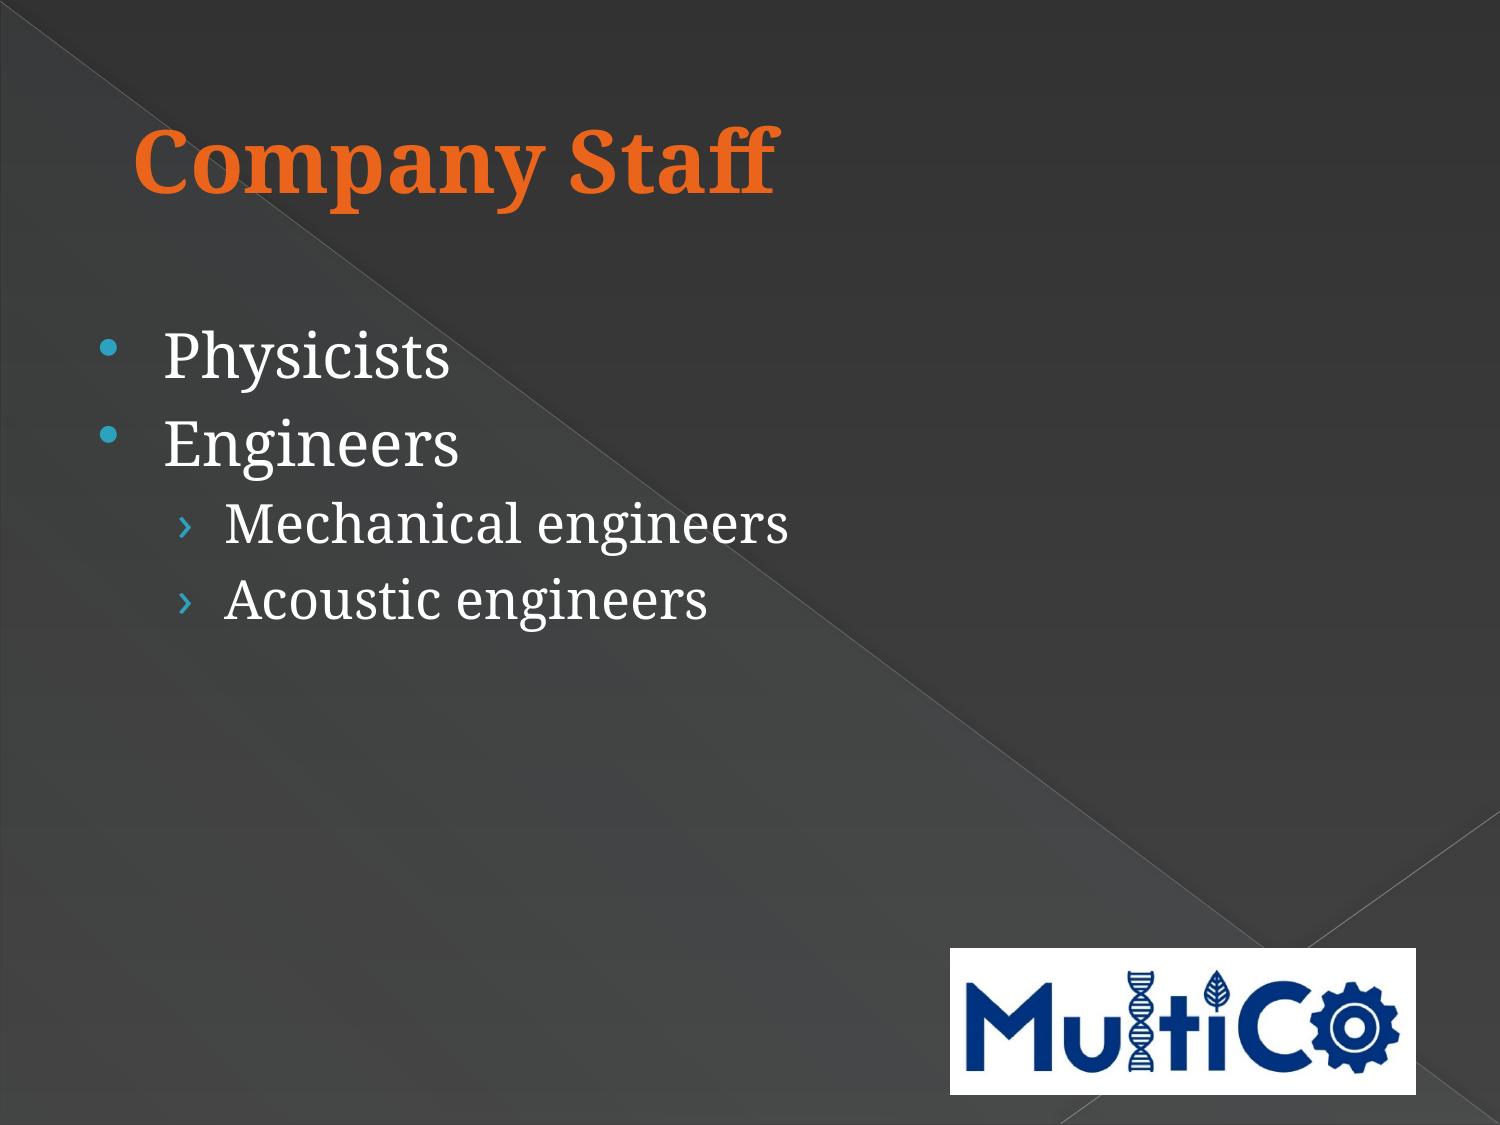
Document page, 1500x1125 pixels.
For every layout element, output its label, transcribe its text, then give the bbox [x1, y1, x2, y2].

list Physicists Engineers Mechanical engineers Acoustic engineers [75, 308, 1425, 1059]
title Company Staff [37, 43, 1388, 274]
picture [949, 948, 1416, 1095]
